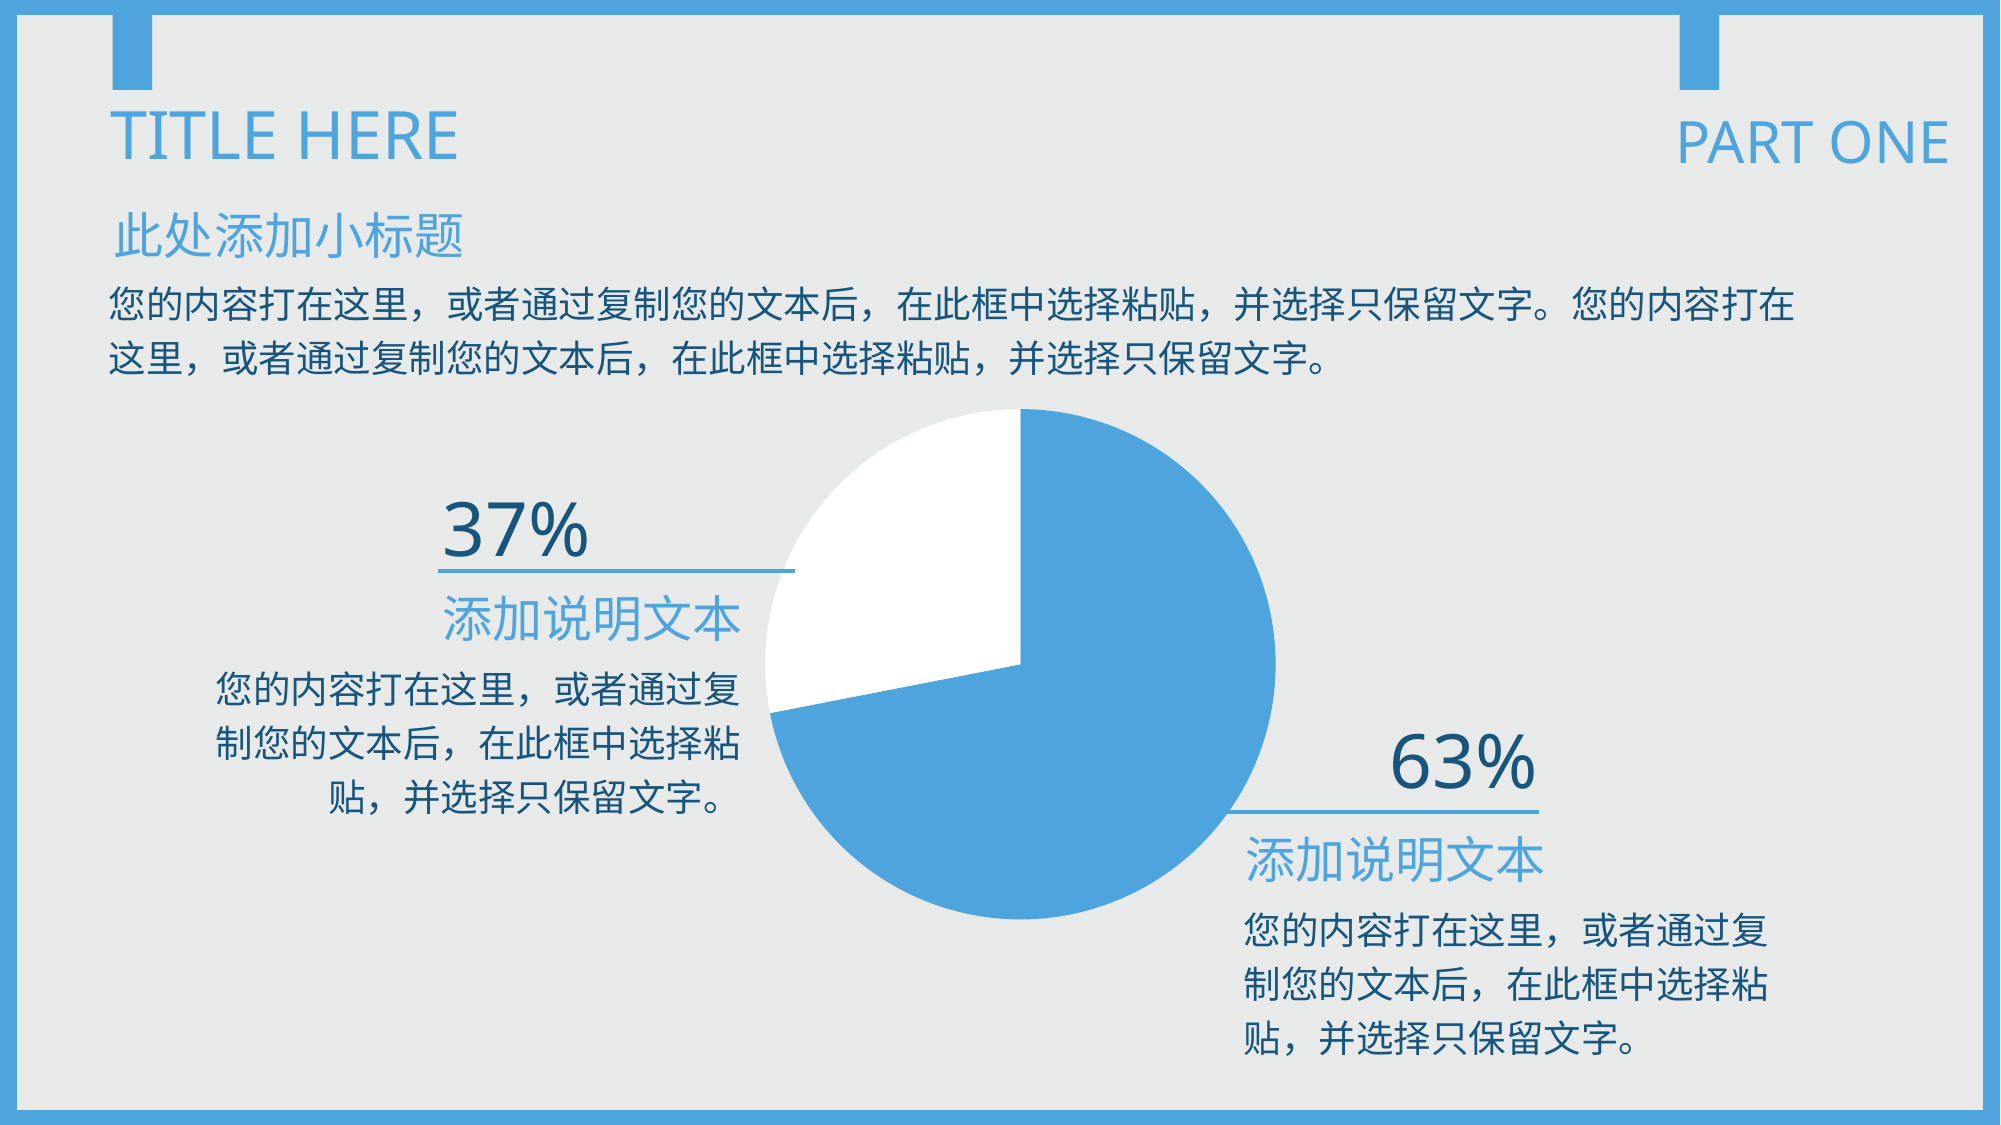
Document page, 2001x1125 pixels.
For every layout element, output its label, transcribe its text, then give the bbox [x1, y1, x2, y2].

text_box 此处添加小标题 [99, 196, 486, 264]
text_box 添加说明文本 [428, 580, 621, 649]
text_box 37% [428, 474, 621, 579]
text_box 您的内容打在这里，或者通过复制您的文本后，在此框中选择粘贴，并选择只保留文字。 [1228, 890, 1788, 1068]
chart [621, 398, 1420, 931]
text_box 您的内容打在这里，或者通过复制您的文本后，在此框中选择粘贴，并选择只保留文字。 [196, 649, 621, 827]
text_box 您的内容打在这里，或者通过复制您的文本后，在此框中选择粘贴，并选择只保留文字。您的内容打在这里，或者通过复制您的文本后，在此框中选择粘贴，并选择只保留文字。 [94, 264, 1847, 388]
list TITLE HERE [95, 94, 1140, 179]
text_box 63% [1420, 705, 1598, 811]
list PART ONE [1660, 106, 2000, 169]
text_box 添加说明文本 [1420, 821, 1586, 890]
